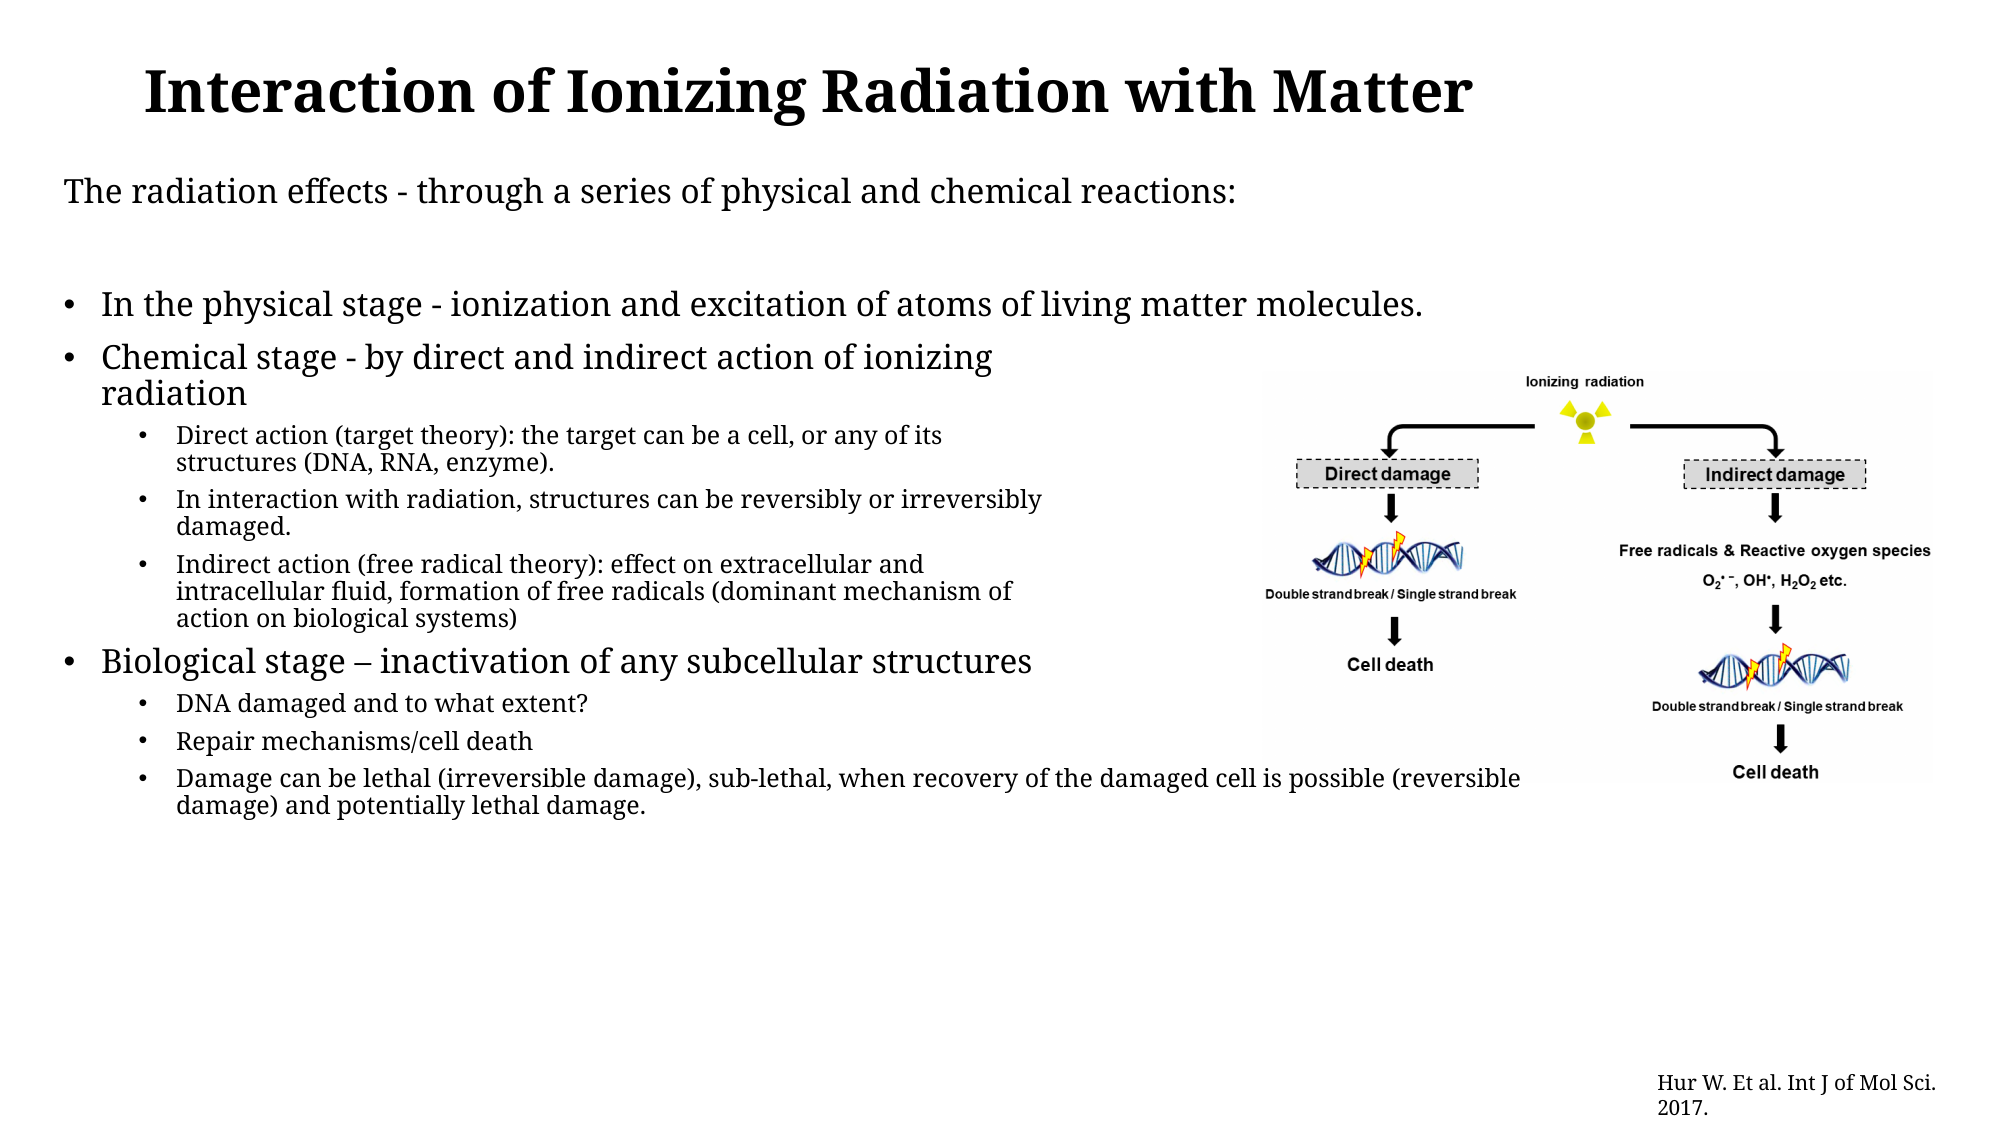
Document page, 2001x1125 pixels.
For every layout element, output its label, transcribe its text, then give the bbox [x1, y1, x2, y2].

text_box Chemical stage - by direct and indirect action of ionizing radiation Direct action (target theory): the target can be a cell, or any of its structures (DNA, RNA, enzyme). In interaction with radiation, structures can be reversibly or irreversibly damaged. Indirect action (free radical theory): effect on extracellular and intracellular fluid, formation of free radicals (dominant mechanism of action on biological systems) [48, 333, 1066, 620]
picture [1262, 371, 1933, 783]
list The radiation effects - through a series of physical and chemical reactions: In the physical stage - ionization and excitation of atoms of living matter molecules. [48, 167, 1774, 334]
title Interaction of Ionizing Radiation with Matter [129, 40, 1863, 147]
text_box Biological stage – inactivation of any subcellular structures DNA damaged and to what extent? Repair mechanisms/cell death Damage can be lethal (irreversible damage), sub-lethal, when recovery of the damaged cell is possible (reversible damage) and potentially lethal damage. [48, 637, 1620, 1066]
text_box Hur W. Et al. Int J of Mol Sci. 2017. [1642, 1062, 2000, 1125]
